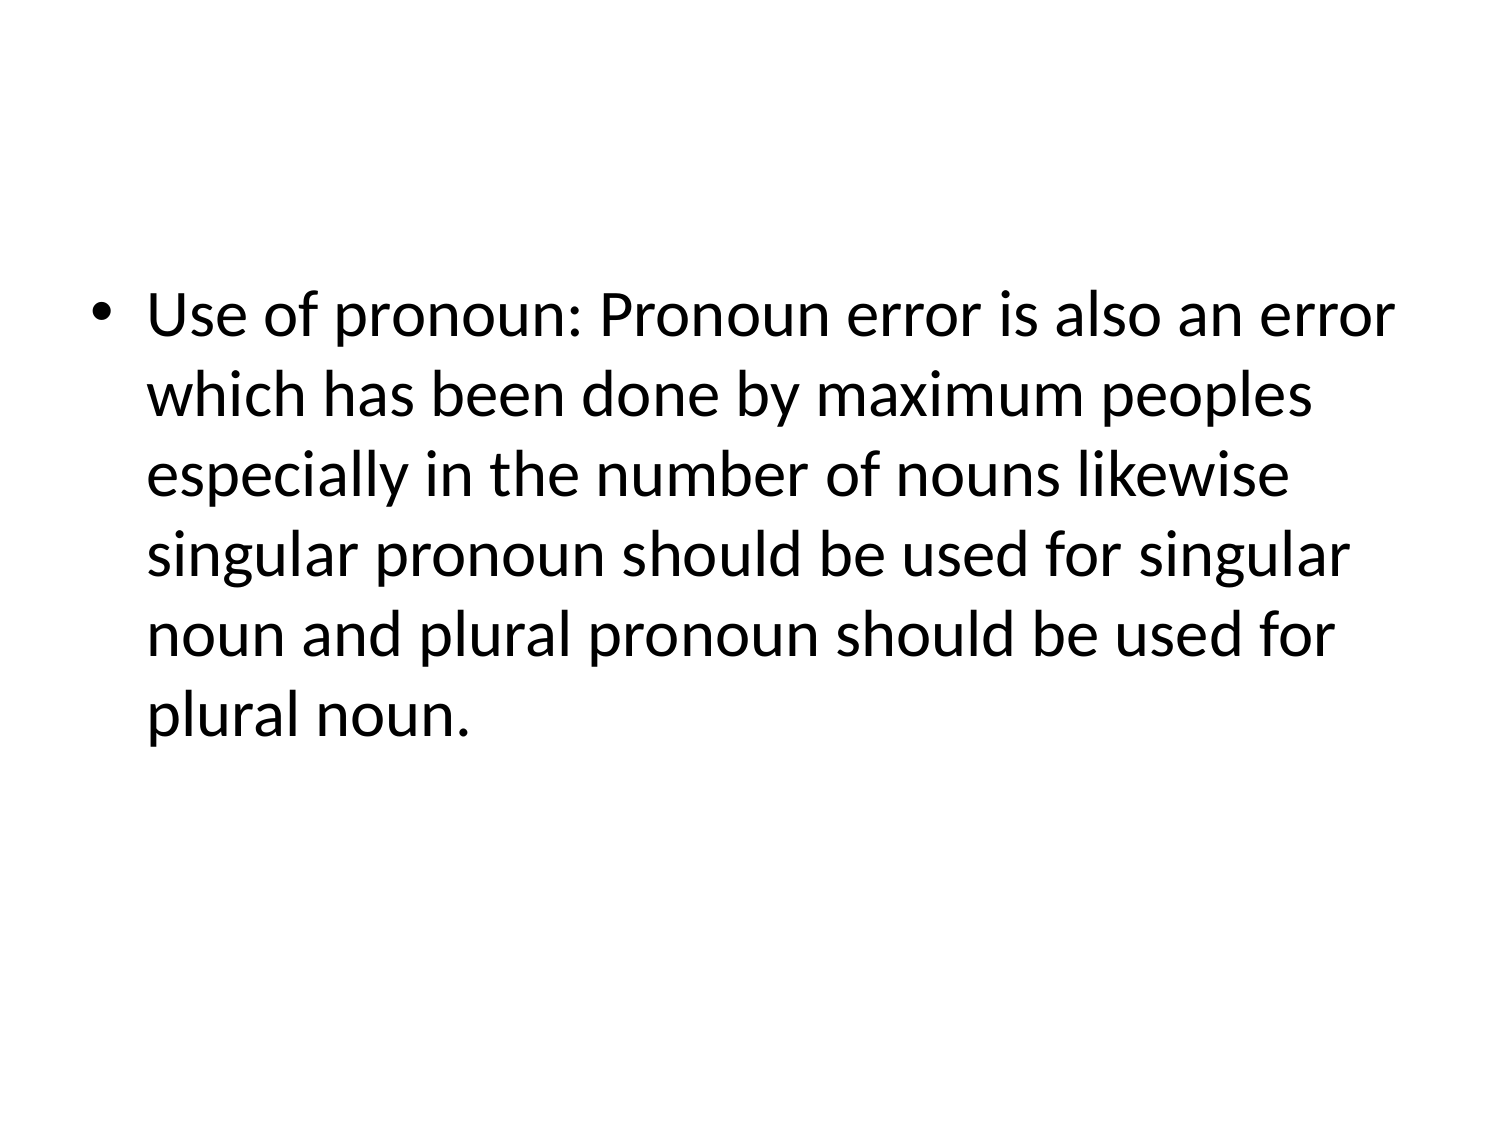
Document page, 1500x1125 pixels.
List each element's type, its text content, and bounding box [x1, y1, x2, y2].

list Use of pronoun: Pronoun error is also an error which has been done by maximum peoples especially in the number of nouns likewise singular pronoun should be used for singular noun and plural pronoun should be used for plural noun. [75, 262, 1425, 1005]
